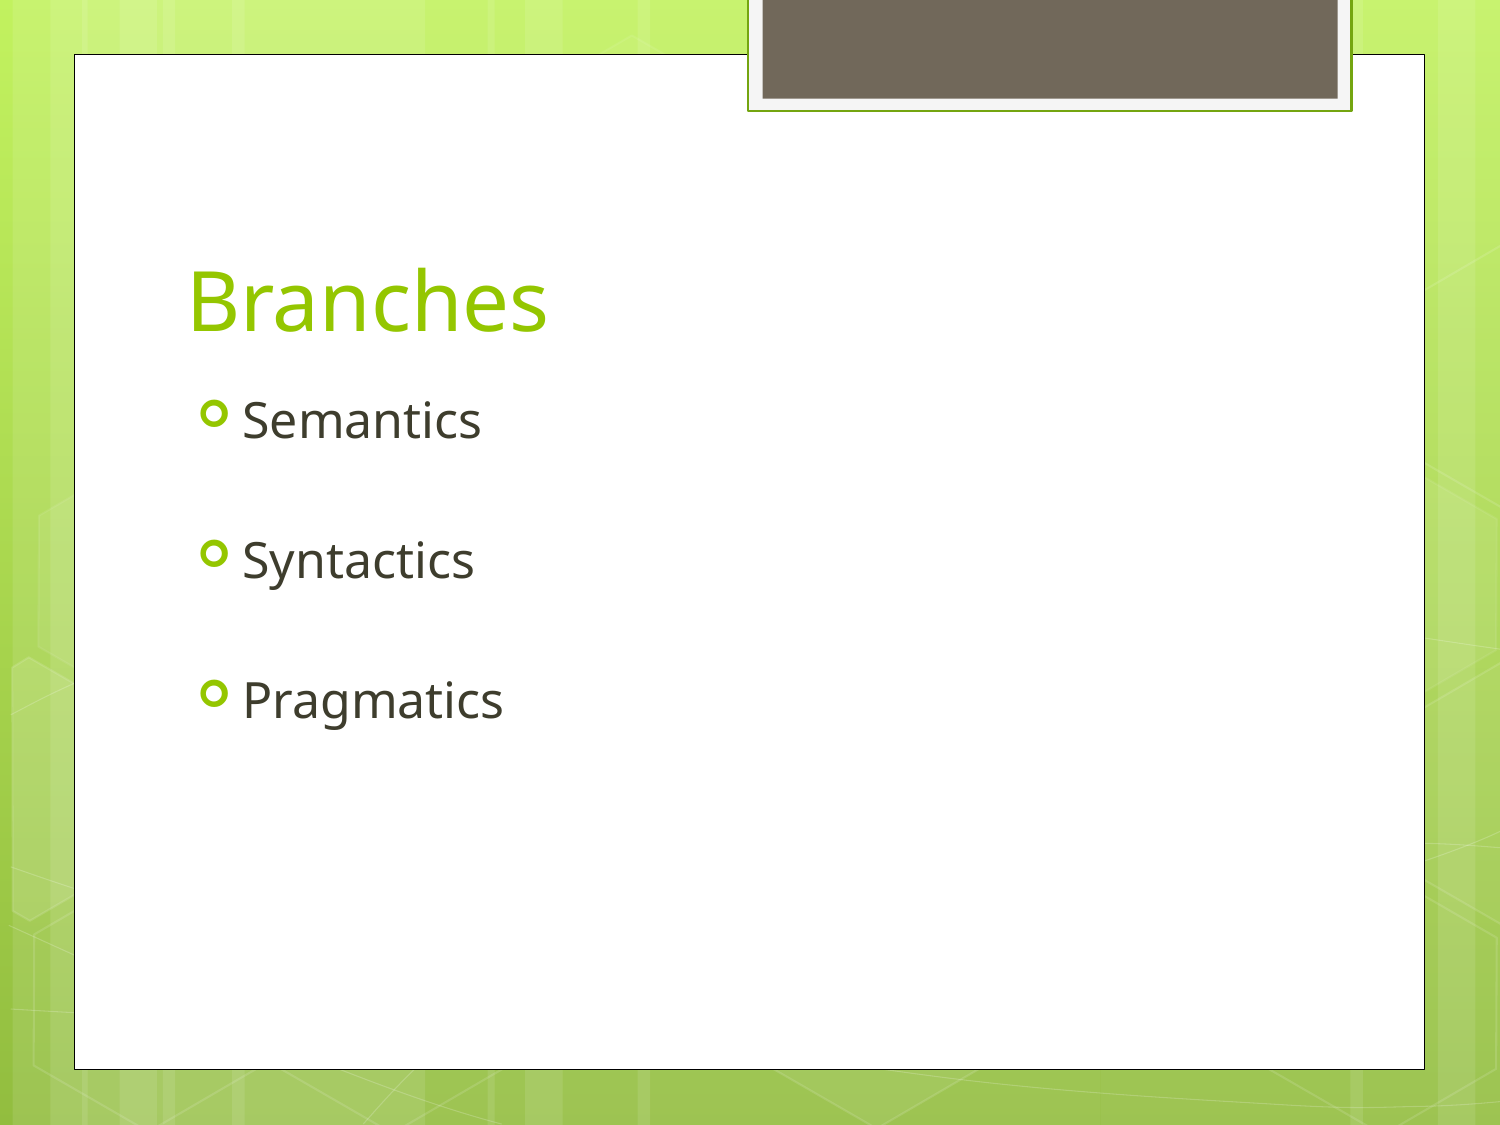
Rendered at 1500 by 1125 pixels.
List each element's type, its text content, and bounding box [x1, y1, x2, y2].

title Branches [171, 168, 1324, 357]
list Semantics Syntactics Pragmatics [171, 381, 1283, 957]
